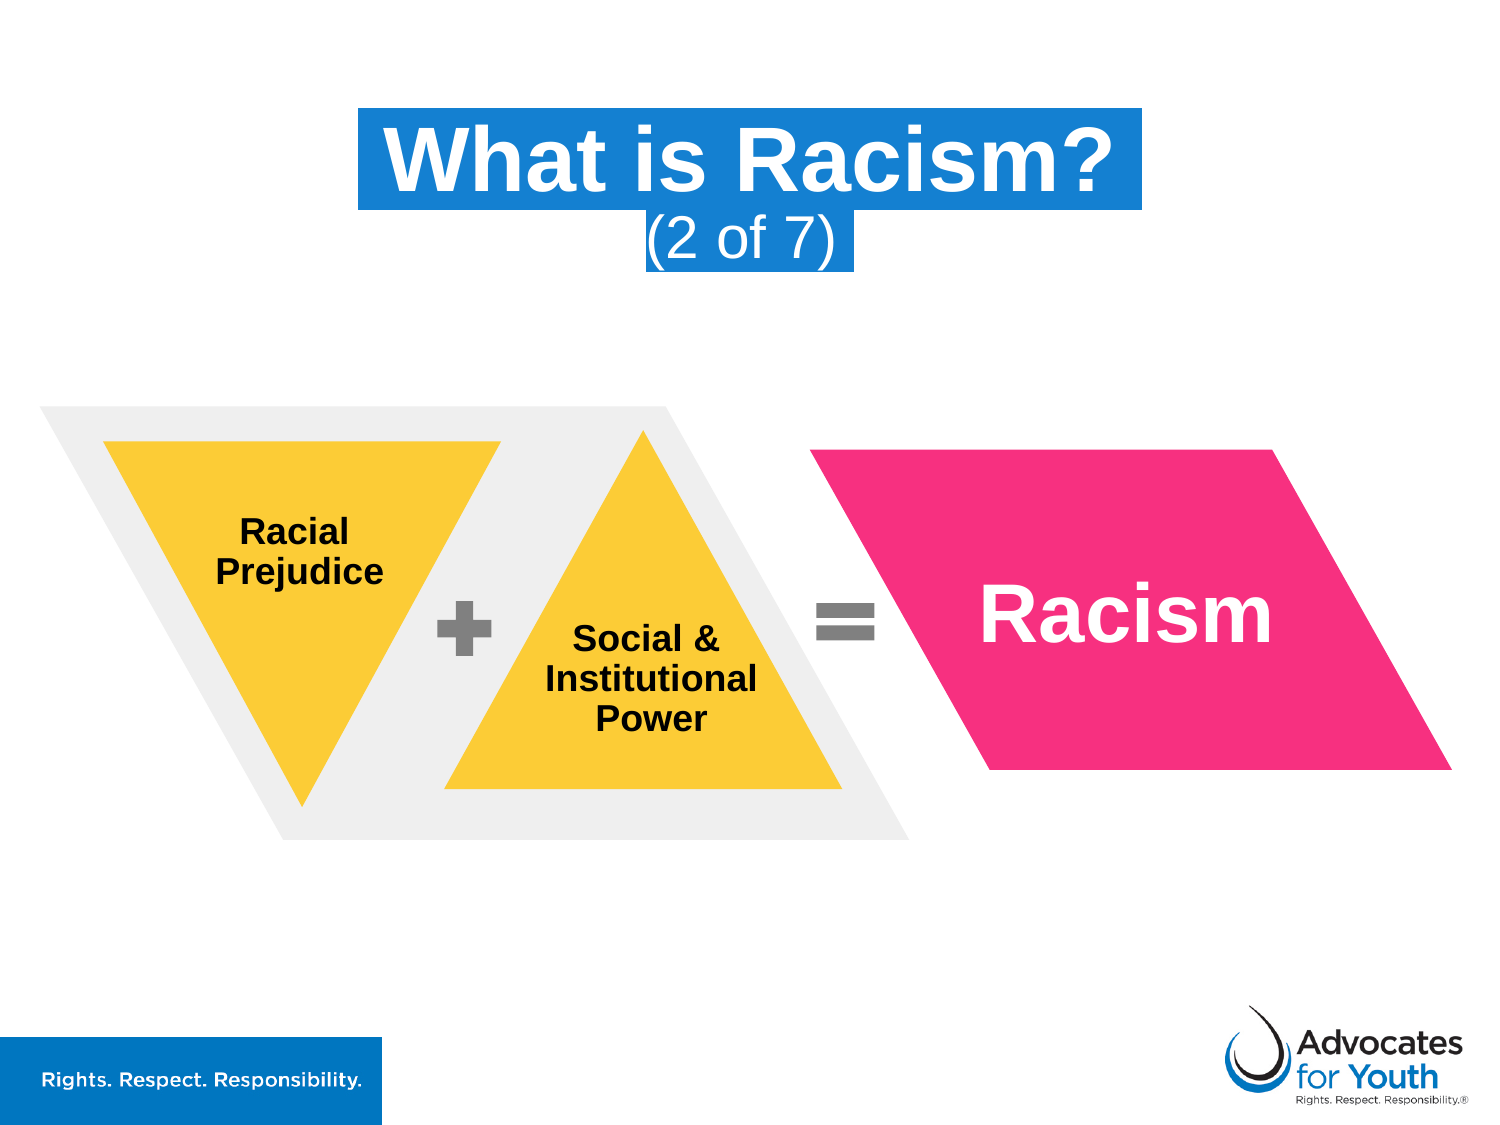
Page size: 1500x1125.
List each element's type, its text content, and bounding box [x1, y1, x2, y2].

text_box [193, 608, 411, 808]
title What is Racism? (2 of 7) [112, 99, 1388, 288]
text_box Social & Institutional Power [444, 603, 860, 755]
text_box [809, 449, 1330, 636]
text_box [39, 406, 910, 840]
picture [0, 1037, 382, 1125]
text_box [444, 755, 843, 790]
text_box [547, 430, 740, 603]
text_box [931, 570, 1452, 770]
picture [1200, 990, 1500, 1125]
text_box [102, 441, 502, 554]
text_box [437, 601, 492, 656]
text_box Racial Prejudice [159, 496, 440, 608]
text_box [816, 603, 875, 618]
text_box [816, 625, 875, 641]
text_box Racism [914, 551, 1340, 667]
